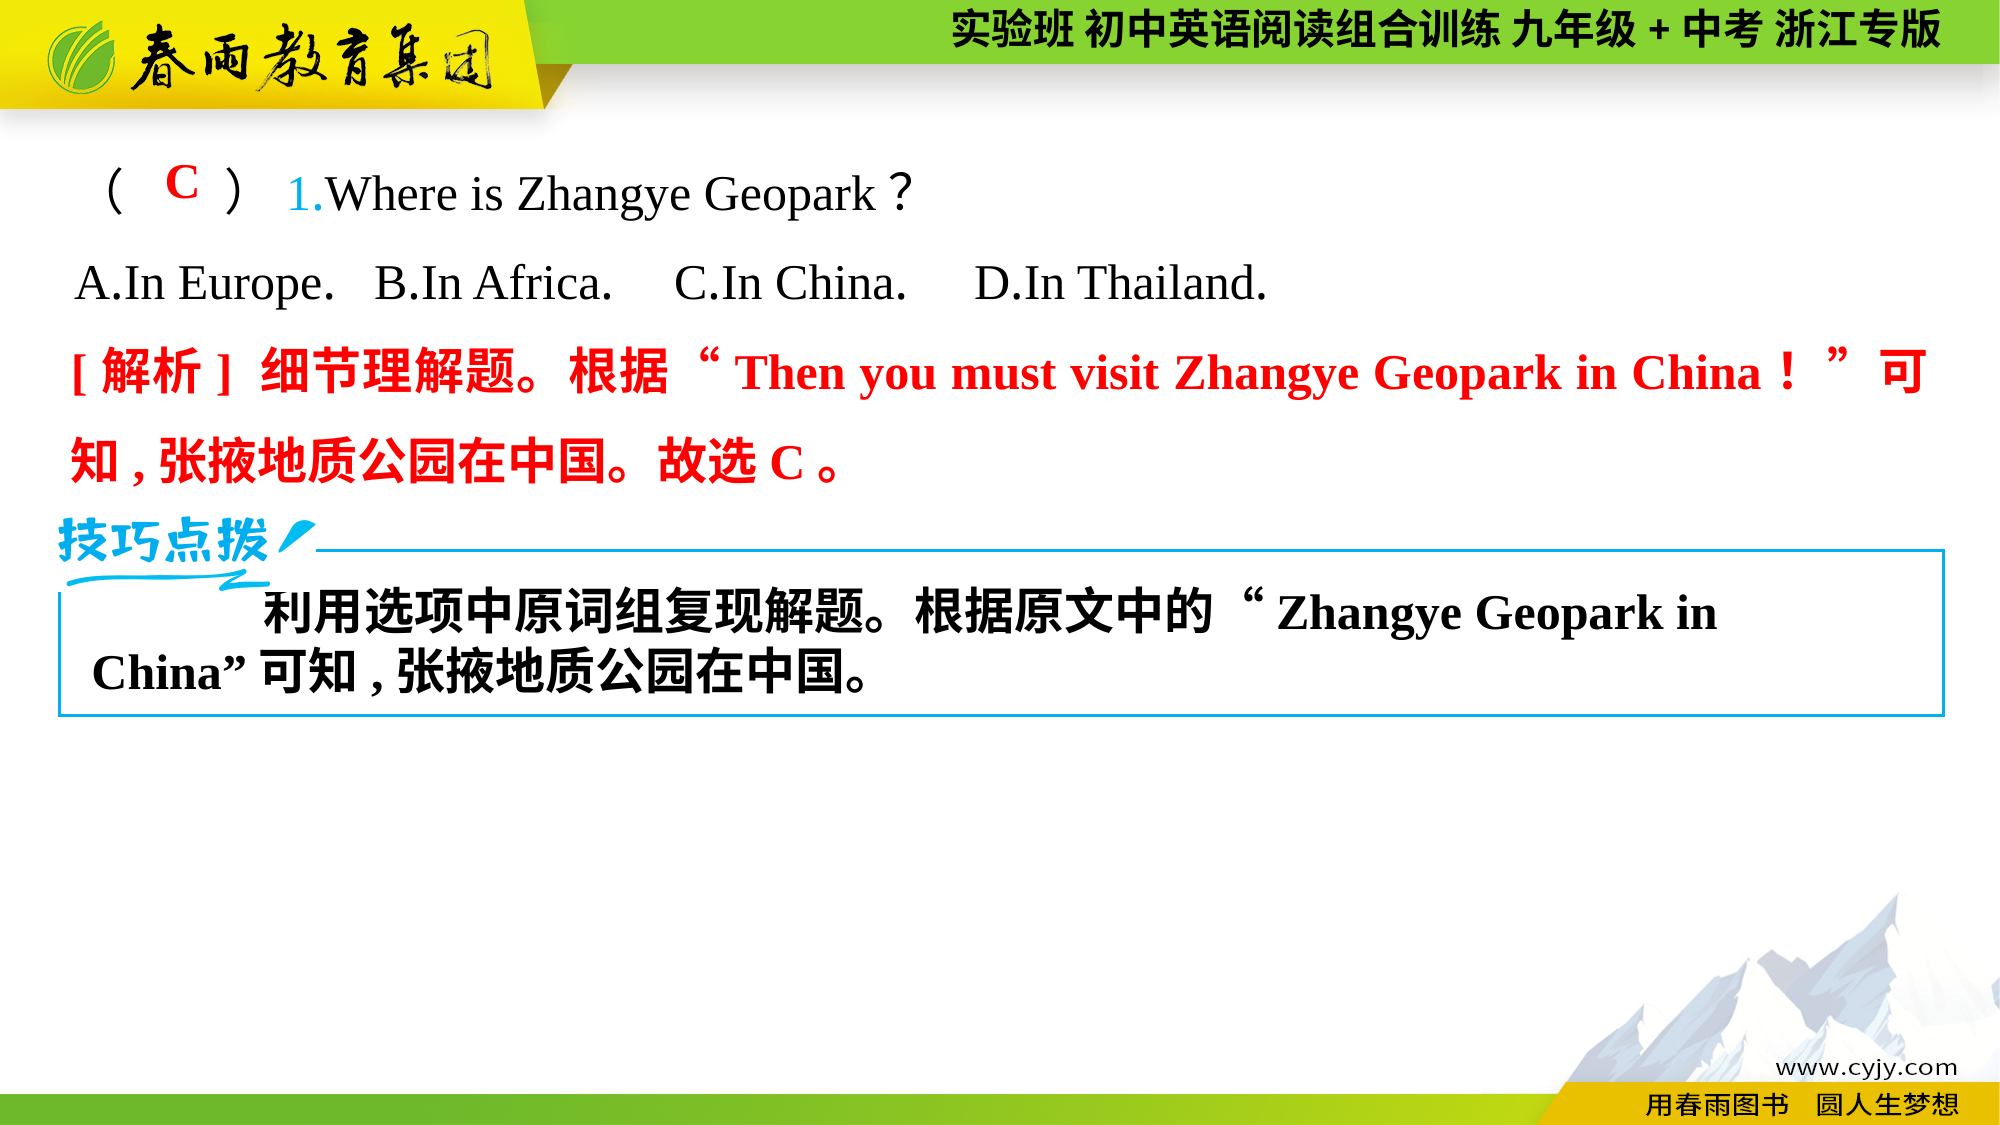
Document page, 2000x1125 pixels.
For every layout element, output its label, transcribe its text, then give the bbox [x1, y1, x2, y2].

picture [0, 0, 2000, 1125]
text_box 利用选项中原词组复现解题。根据原文中的“Zhangye Geopark in China”可知,张掖地质公园在中国。 [76, 572, 1922, 707]
text_box C [149, 141, 216, 217]
text_box [59, 550, 1944, 716]
list （ ）1.Where is Zhangye Geopark？ A.In Europe. B.In Africa. C.In China. D.In Thailand. [59, 122, 1944, 302]
text_box [解析] 细节理解题。根据“Then you must visit Zhangye Geopark in China！”可知,张掖地质公园在中国。故选C。 [56, 302, 1944, 498]
